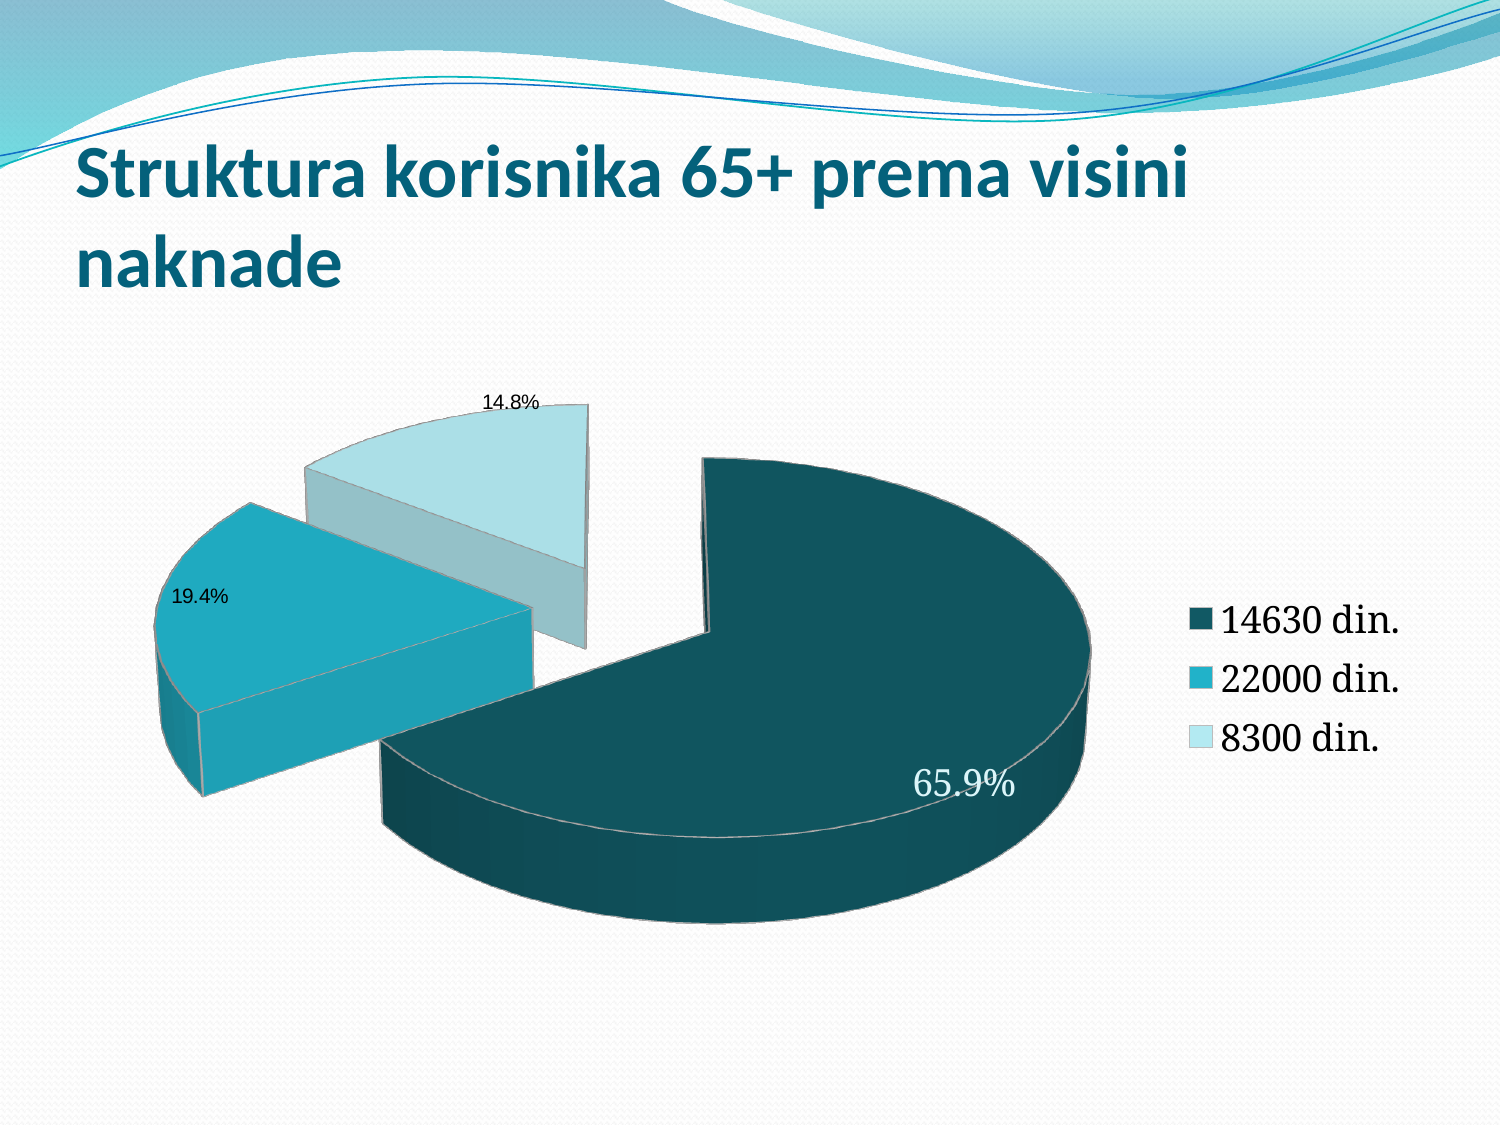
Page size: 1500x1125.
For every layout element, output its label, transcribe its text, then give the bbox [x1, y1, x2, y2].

title Struktura korisnika 65+ prema visini naknade [75, 115, 1425, 303]
chart [74, 317, 1426, 1038]
